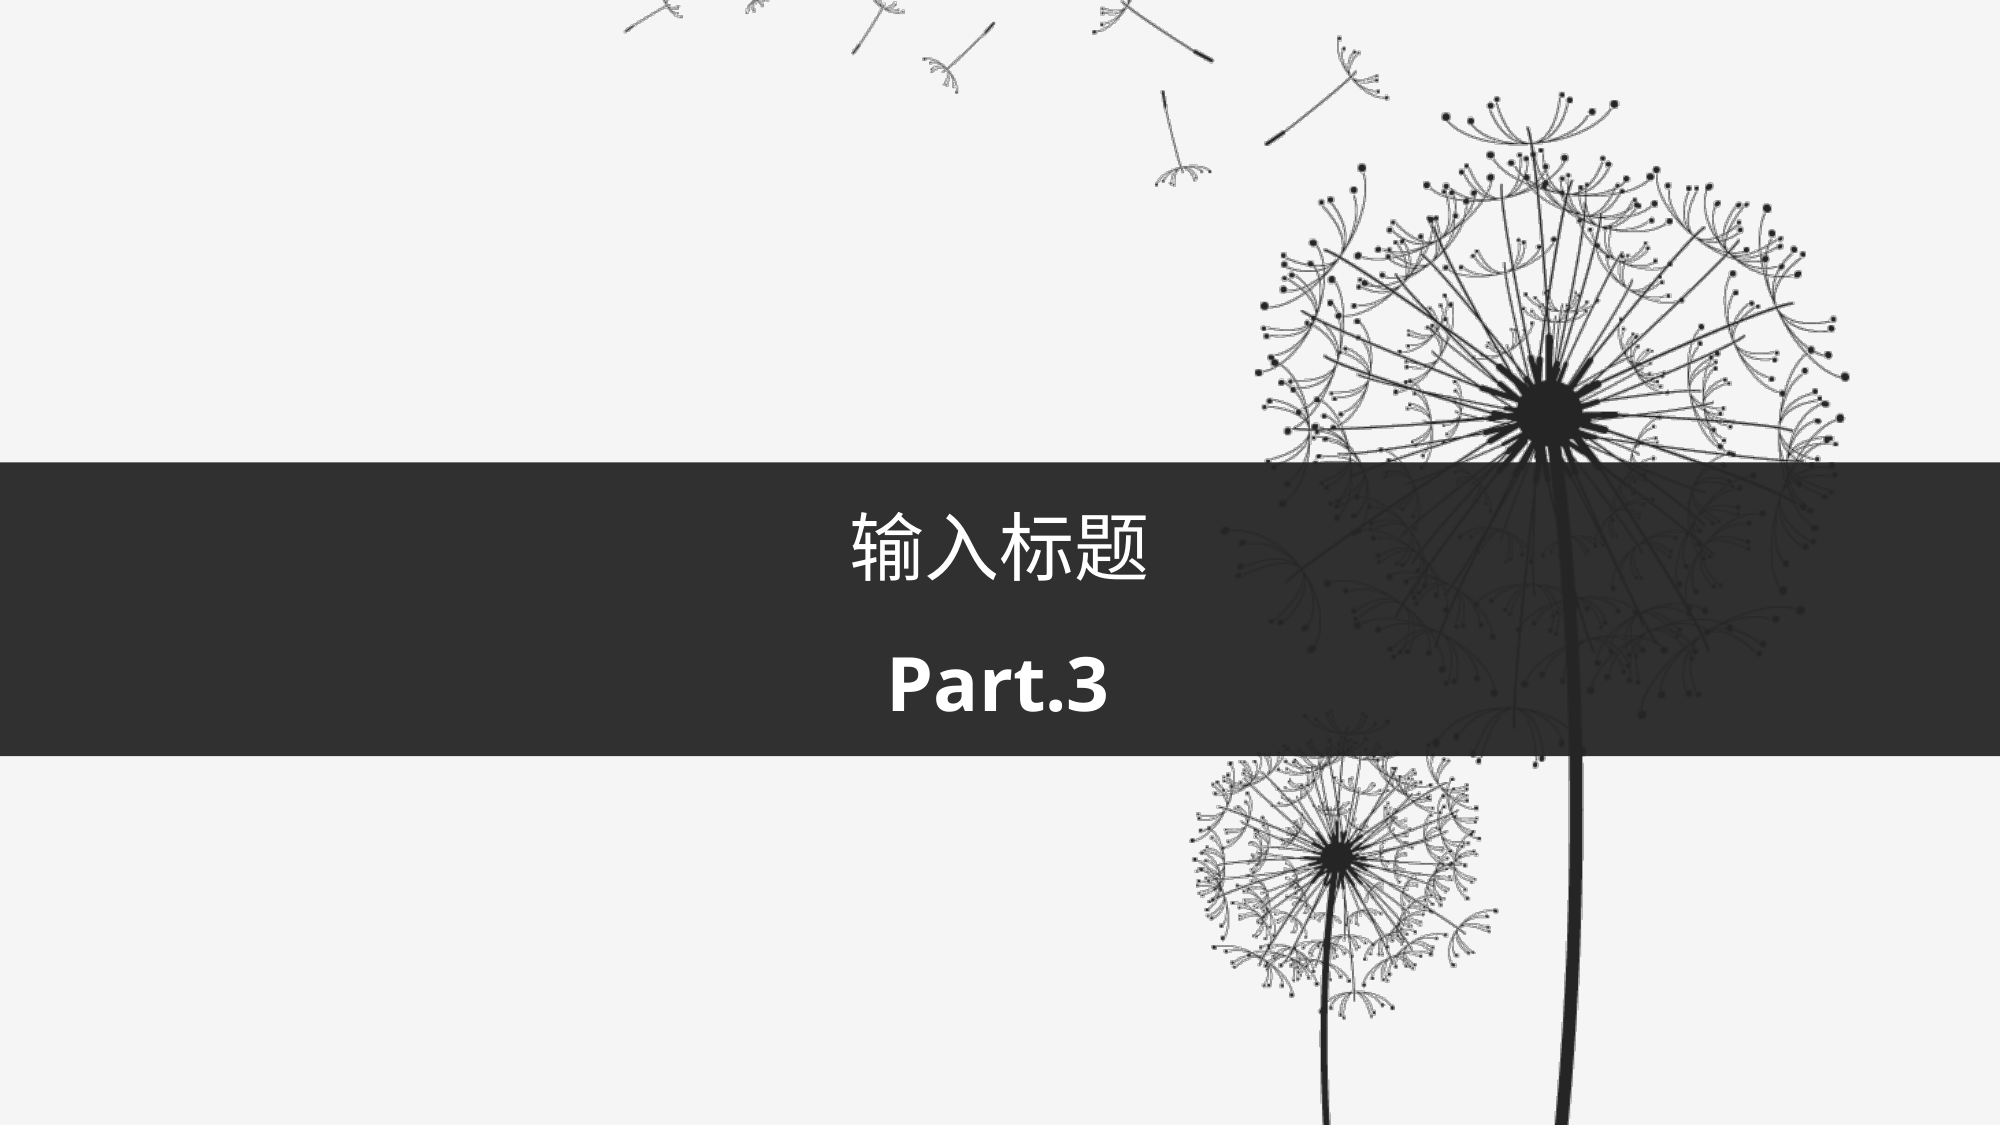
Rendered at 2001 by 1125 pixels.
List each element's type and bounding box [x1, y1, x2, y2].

text_box [1945, 462, 2000, 757]
picture [516, 0, 1943, 1125]
text_box [0, 462, 511, 757]
